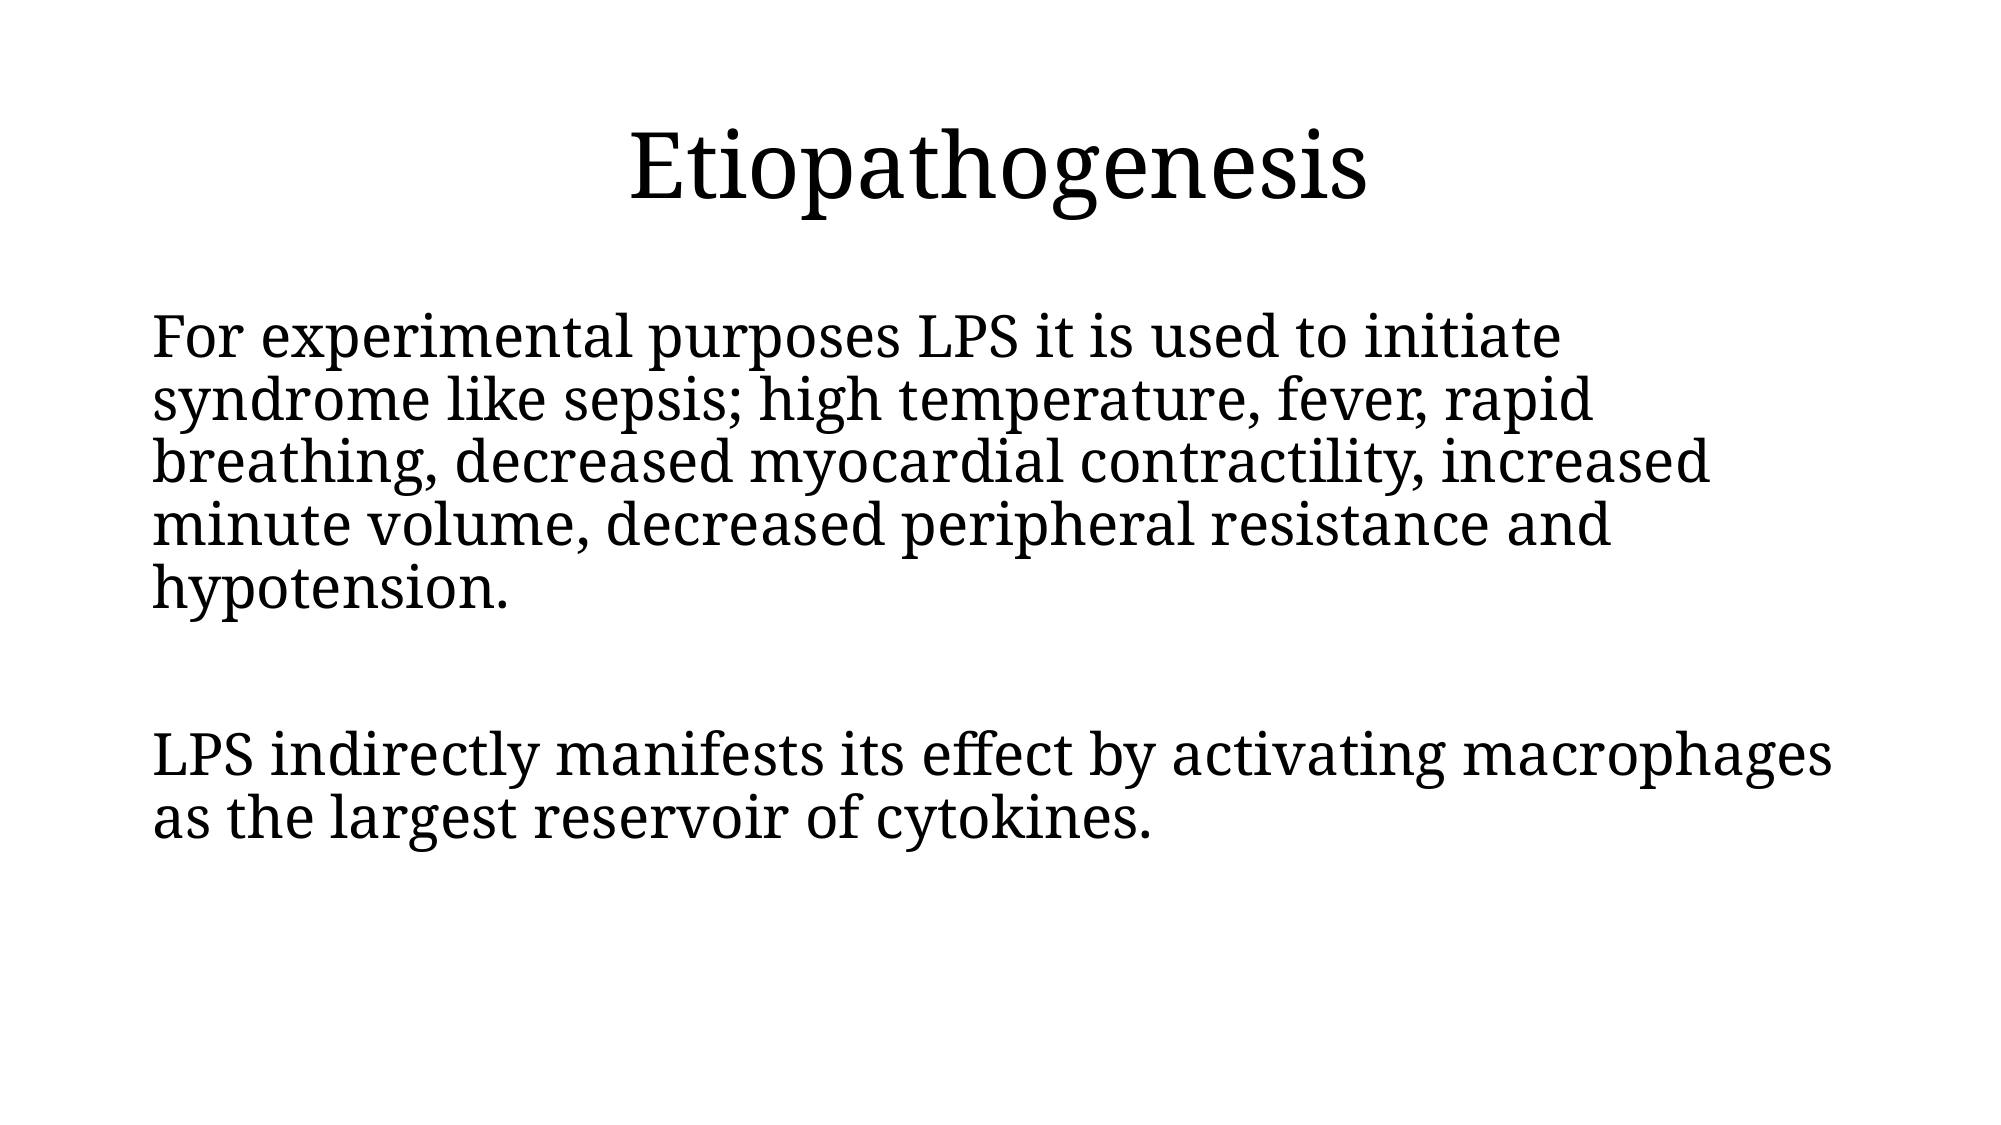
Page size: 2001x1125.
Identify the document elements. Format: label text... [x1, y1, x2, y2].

list For experimental purposes LPS it is used to initiate syndrome like sepsis; high temperature, fever, rapid breathing, decreased myocardial contractility, increased minute volume, decreased peripheral resistance and hypotension. LPS indirectly manifests its effect by activating macrophages as the largest reservoir of cytokines. [137, 299, 1863, 1014]
title Etiopathogenesis [137, 59, 1863, 278]
